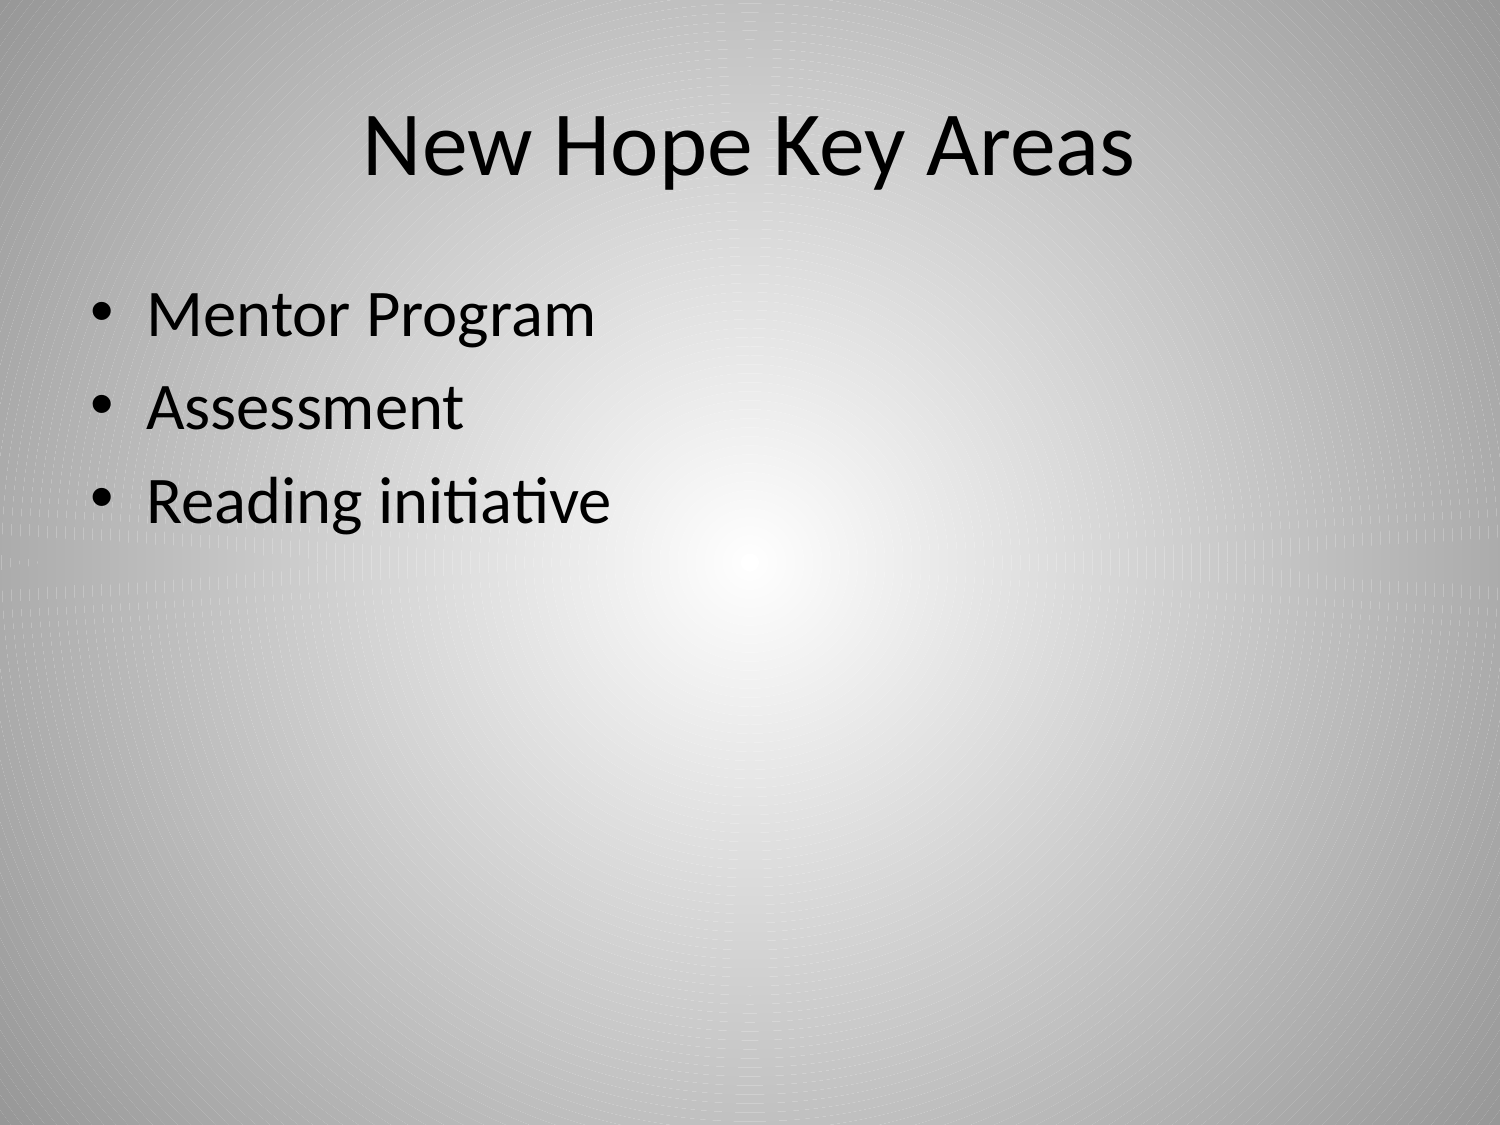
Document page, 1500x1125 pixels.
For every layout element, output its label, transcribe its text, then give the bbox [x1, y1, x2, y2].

list Mentor Program Assessment Reading initiative [75, 262, 1425, 1005]
title New Hope Key Areas [75, 45, 1425, 233]
